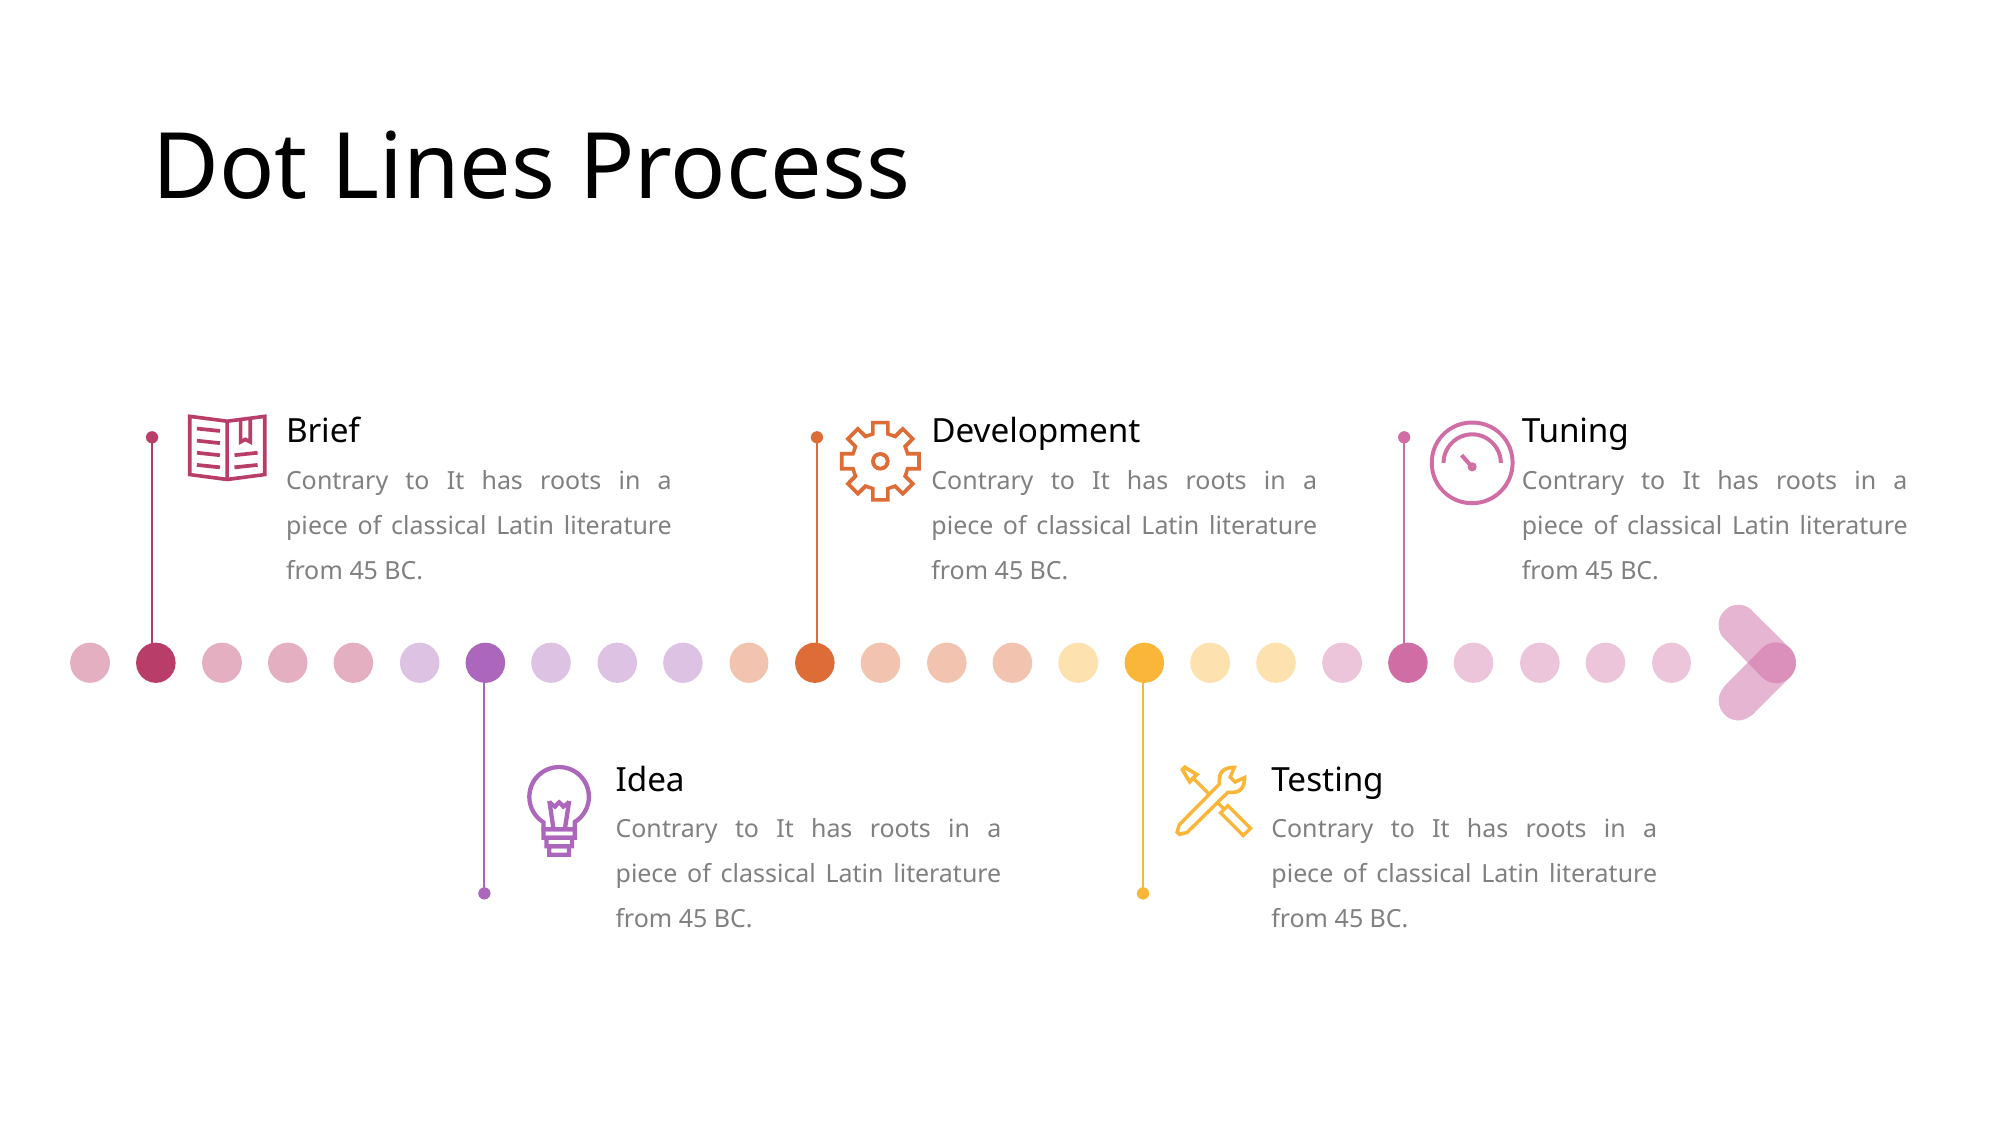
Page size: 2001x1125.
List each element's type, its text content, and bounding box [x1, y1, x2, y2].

text_box [70, 642, 111, 683]
text_box [1058, 642, 1099, 683]
text_box Brief [271, 401, 596, 442]
text_box [399, 642, 440, 683]
text_box Tuning [1507, 401, 1832, 442]
text_box Idea [600, 750, 925, 790]
text_box [1124, 642, 1165, 683]
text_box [527, 764, 592, 857]
text_box Contrary to It has roots in a piece of classical Latin literature from 45 BC. [1256, 790, 1673, 940]
text_box [531, 642, 571, 683]
text_box [1322, 642, 1363, 683]
text_box [597, 642, 638, 683]
text_box [992, 642, 1033, 683]
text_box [1175, 764, 1253, 838]
title Dot Lines Process [137, 59, 1863, 278]
text_box [136, 642, 176, 683]
text_box [1585, 642, 1626, 683]
text_box Contrary to It has roots in a piece of classical Latin literature from 45 BC. [1507, 442, 1923, 592]
text_box Contrary to It has roots in a piece of classical Latin literature from 45 BC. [916, 442, 1333, 592]
text_box [1388, 642, 1428, 683]
text_box Contrary to It has roots in a piece of classical Latin literature from 45 BC. [600, 790, 1017, 940]
text_box Testing [1256, 750, 1581, 790]
text_box [1520, 642, 1560, 683]
text_box [729, 642, 769, 683]
text_box Development [916, 401, 1241, 442]
text_box [1453, 642, 1494, 683]
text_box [187, 414, 267, 482]
text_box Contrary to It has roots in a piece of classical Latin literature from 45 BC. [271, 442, 687, 592]
text_box [202, 642, 242, 683]
text_box [267, 642, 308, 683]
text_box [1256, 642, 1296, 683]
text_box [860, 642, 901, 683]
text_box [1718, 663, 1787, 721]
text_box [1718, 604, 1796, 684]
text_box [927, 642, 967, 683]
text_box [663, 642, 703, 683]
text_box [465, 642, 506, 683]
text_box [795, 642, 835, 683]
text_box [1652, 642, 1691, 683]
text_box [1190, 642, 1231, 683]
text_box [333, 642, 374, 683]
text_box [1429, 420, 1515, 506]
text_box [839, 420, 921, 502]
